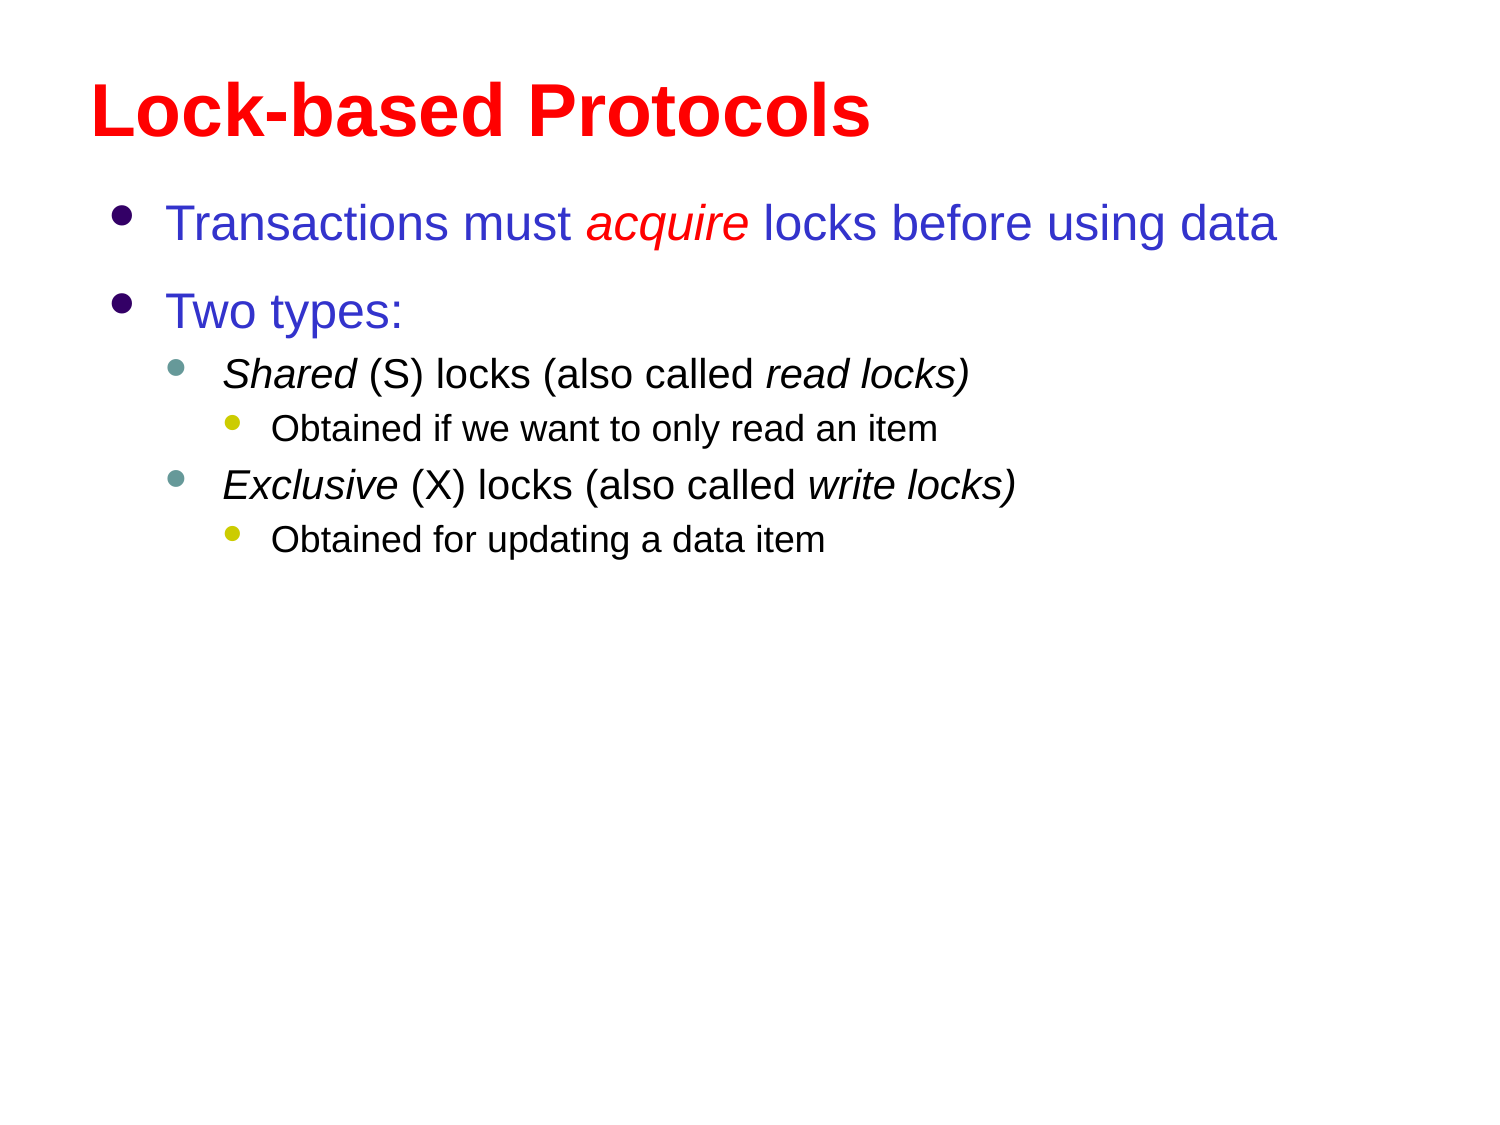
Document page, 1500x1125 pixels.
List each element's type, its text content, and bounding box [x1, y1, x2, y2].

list Transactions must acquire locks before using data Two types: Shared (S) locks (also called read locks) Obtained if we want to only read an item Exclusive (X) locks (also called write locks) Obtained for updating a data item [93, 182, 1461, 984]
title Lock-based Protocols [74, 19, 1313, 160]
